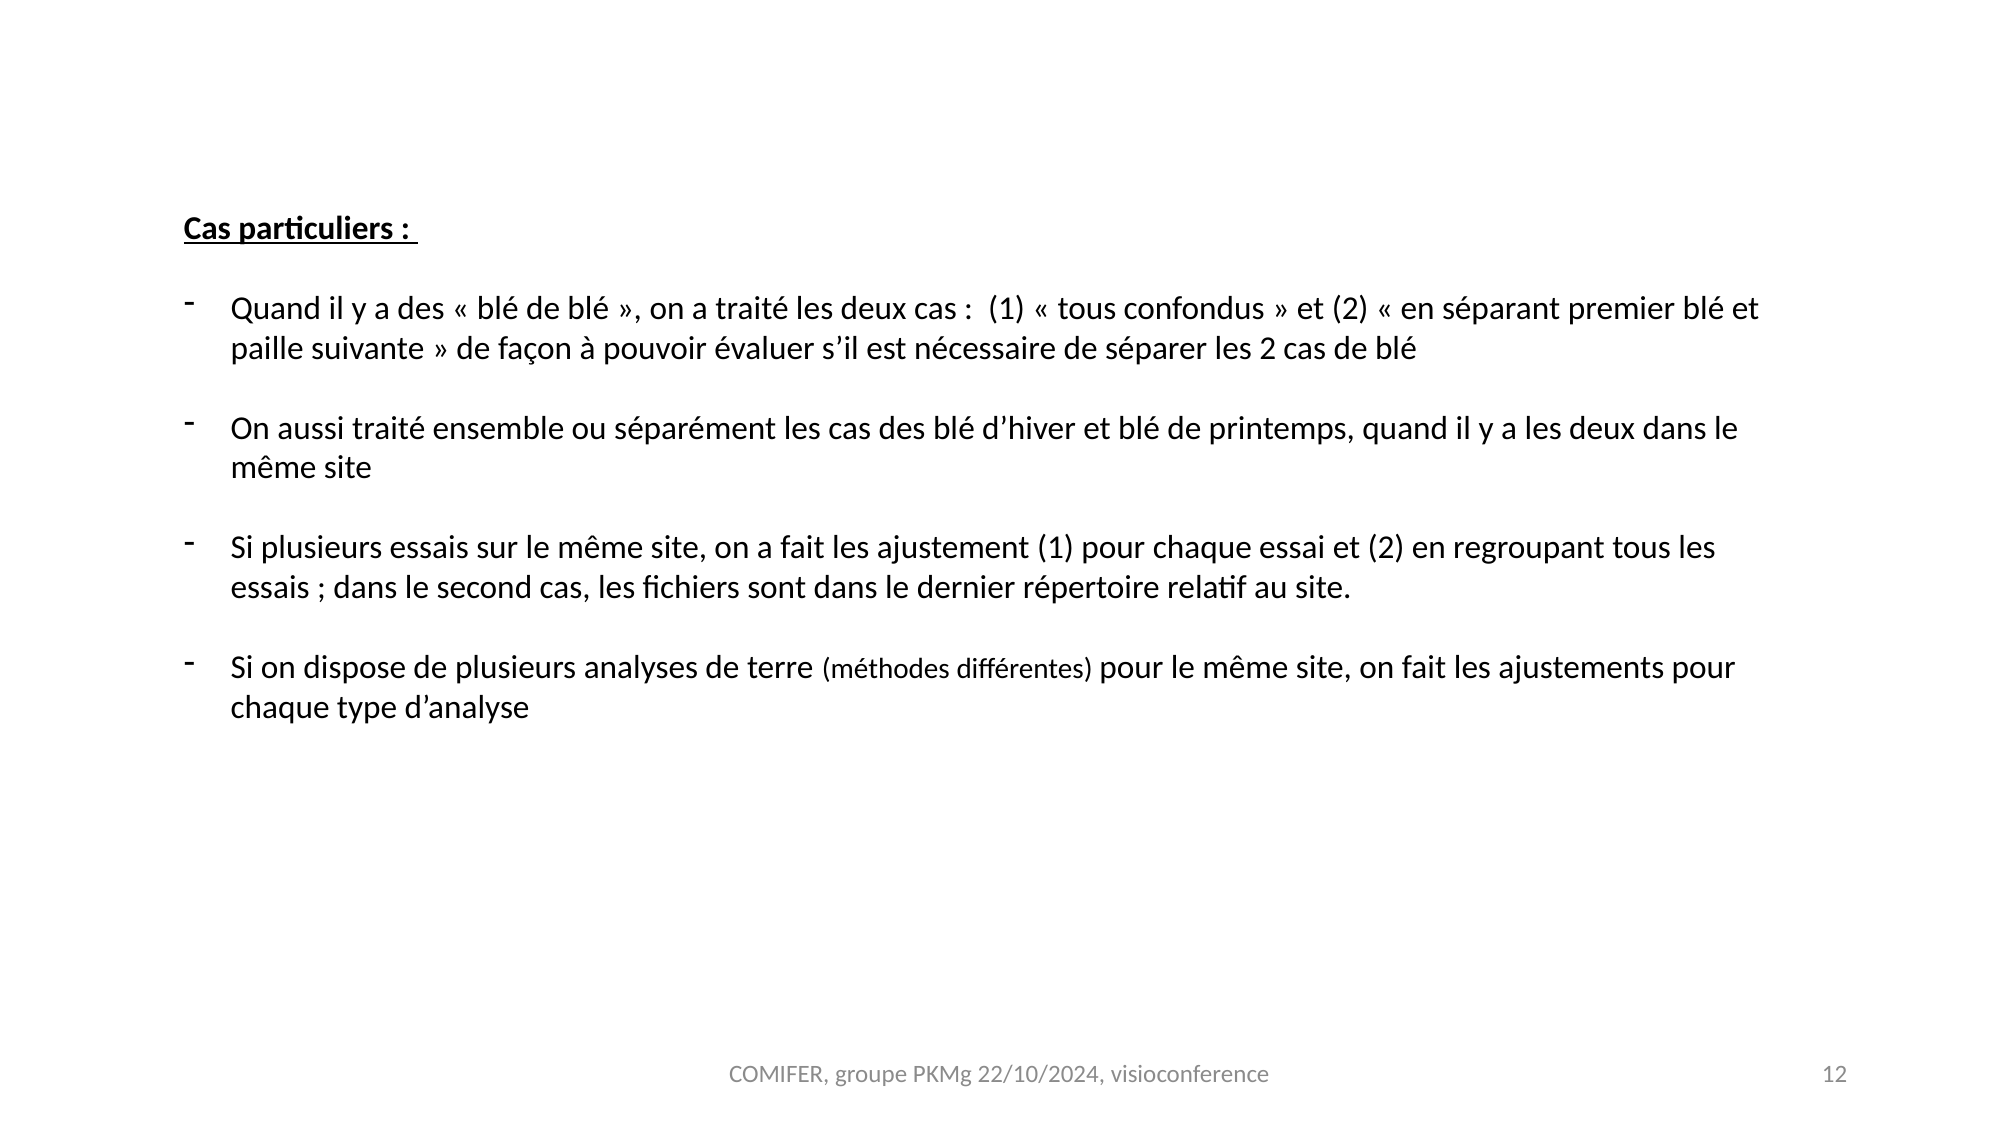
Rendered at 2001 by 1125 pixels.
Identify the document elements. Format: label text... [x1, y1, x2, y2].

footer COMIFER, groupe PKMg 22/10/2024, visioconference [662, 1042, 1338, 1103]
text_box Cas particuliers : Quand il y a des « blé de blé », on a traité les deux cas : (1) « tous confondus » et (2) « en séparant premier blé et paille suivante » de façon à pouvoir évaluer s’il est nécessaire de séparer les 2 cas de blé On aussi traité ensemble ou séparément les cas des blé d’hiver et blé de printemps, quand il y a les deux dans le même site Si plusieurs essais sur le même site, on a fait les ajustement (1) pour chaque essai et (2) en regroupant tous les essais ; dans le second cas, les fichiers sont dans le dernier répertoire relatif au site. Si on dispose de plusieurs analyses de terre (méthodes différentes) pour le même site, on fait les ajustements pour chaque type d’analyse [168, 198, 1831, 733]
slide_number 12 [1412, 1042, 1863, 1103]
